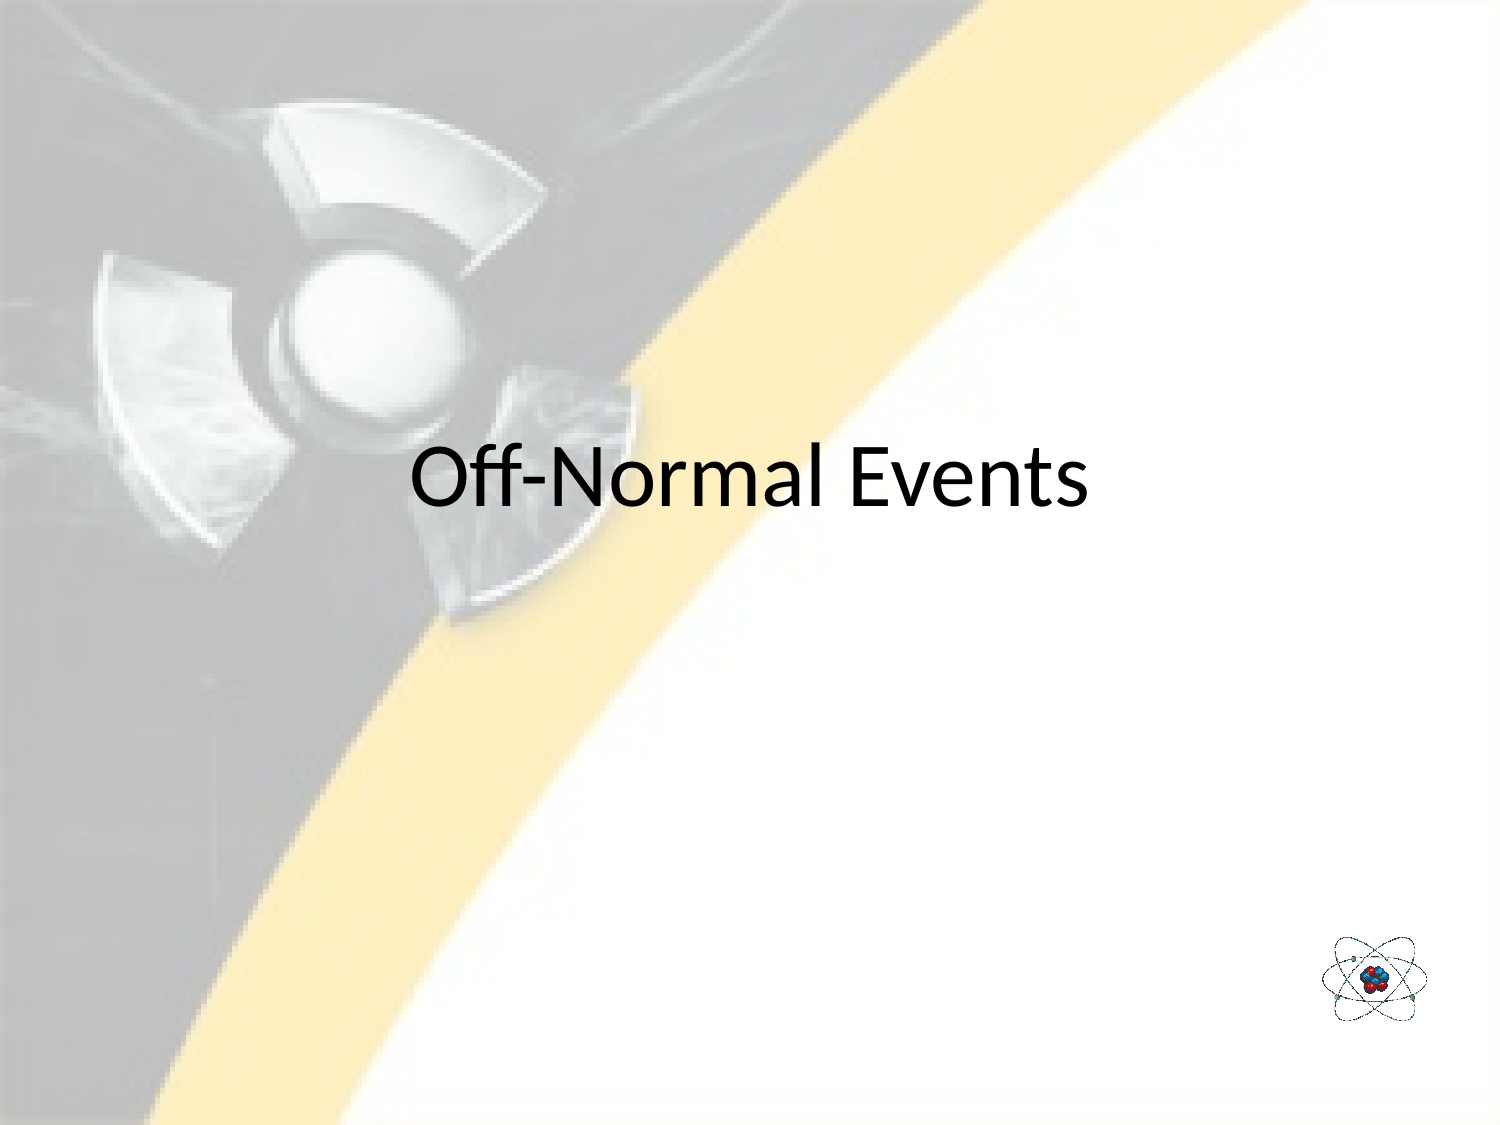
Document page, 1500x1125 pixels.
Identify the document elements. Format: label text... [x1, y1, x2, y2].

picture [1322, 937, 1427, 1021]
title Off-Normal Events [112, 349, 1388, 591]
